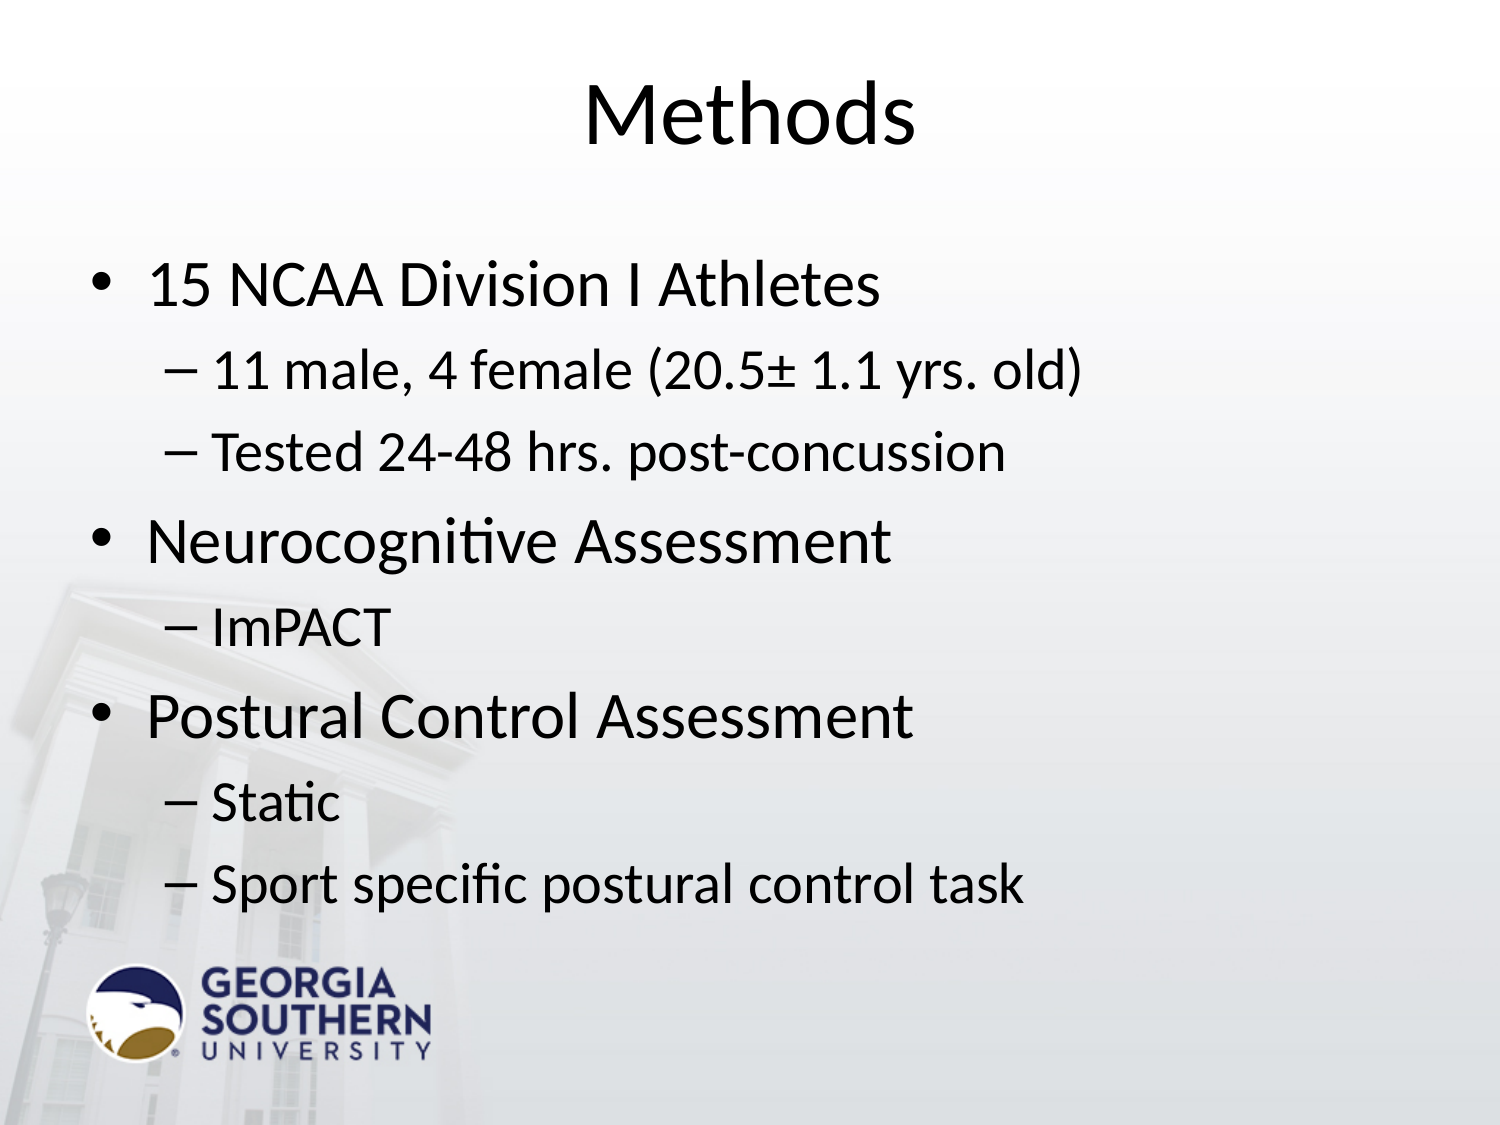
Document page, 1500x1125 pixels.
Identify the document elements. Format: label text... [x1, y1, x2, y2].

title Methods [75, 45, 1425, 232]
picture [0, 0, 1500, 1125]
list 15 NCAA Division I Athletes 11 male, 4 female (20.5± 1.1 yrs. old) Tested 24-48 hrs. post-concussion Neurocognitive Assessment ImPACT Postural Control Assessment Static Sport specific postural control task [75, 232, 1425, 975]
